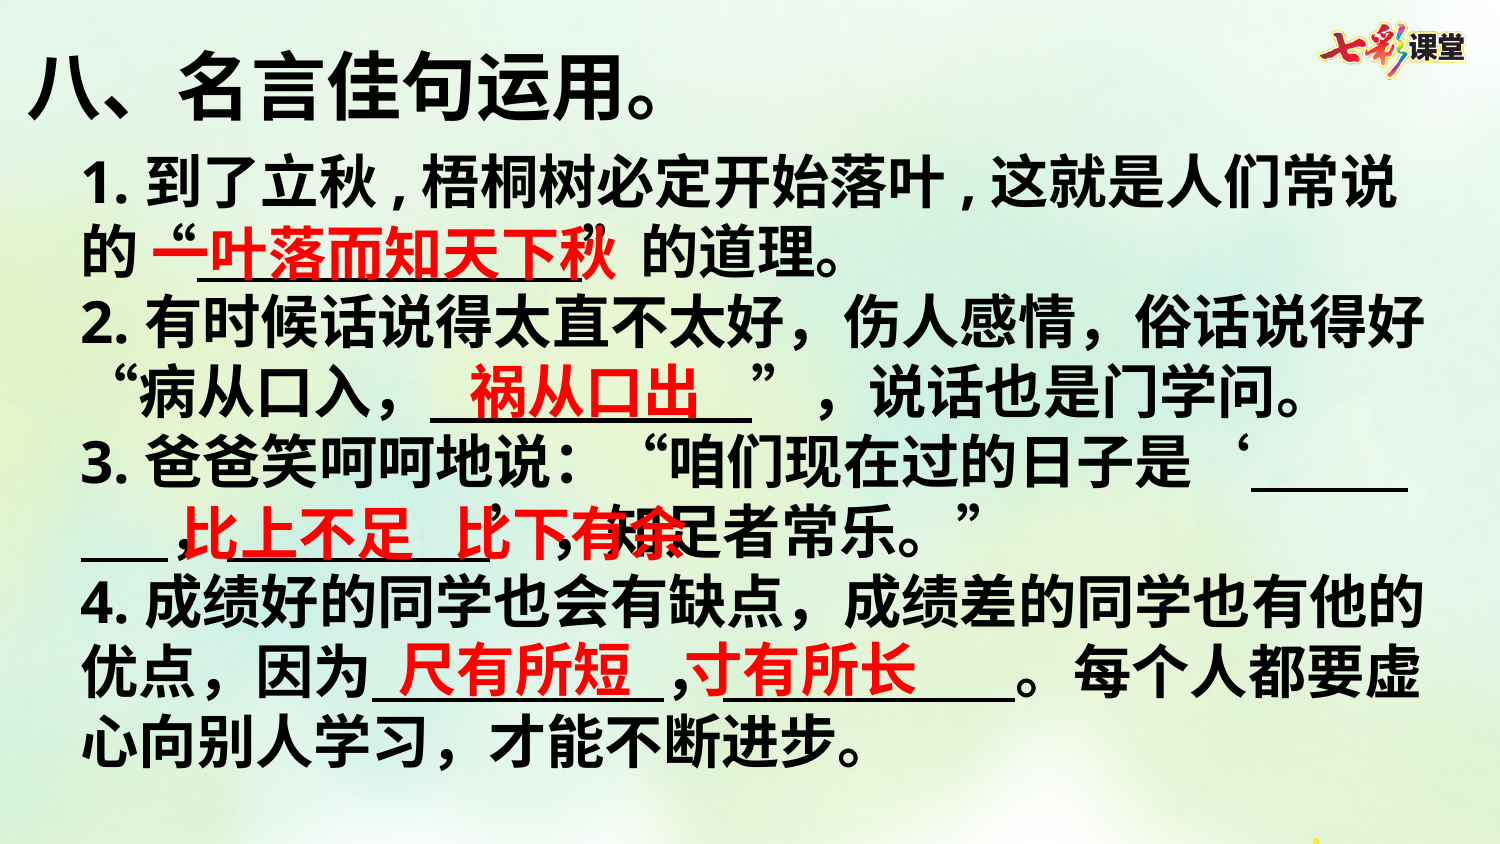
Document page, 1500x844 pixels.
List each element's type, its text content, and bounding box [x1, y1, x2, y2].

text_box 祸从口出 [454, 348, 821, 433]
text_box 一叶落而知天下秋 [136, 209, 775, 294]
picture [0, 0, 1500, 844]
text_box 八、名言佳句运用。 [11, 32, 1295, 137]
text_box 1.到了立秋,梧桐树必定开始落叶,这就是人们常说的“ ”的道理。 2.有时候话说得太直不太好，伤人感情，俗话说得好“病从口入， ”，说话也是门学问。 3.爸爸笑呵呵地说：“咱们现在过的日子是‘ ， ’，知足者常乐。” 4.成绩好的同学也会有缺点，成绩差的同学也有他的优点，因为 ， 。每个人都要虚心向别人学习，才能不断进步。 [65, 138, 1447, 783]
text_box 比上不足 比下有余 [167, 489, 798, 575]
text_box 尺有所短 寸有所长 [383, 625, 1022, 711]
